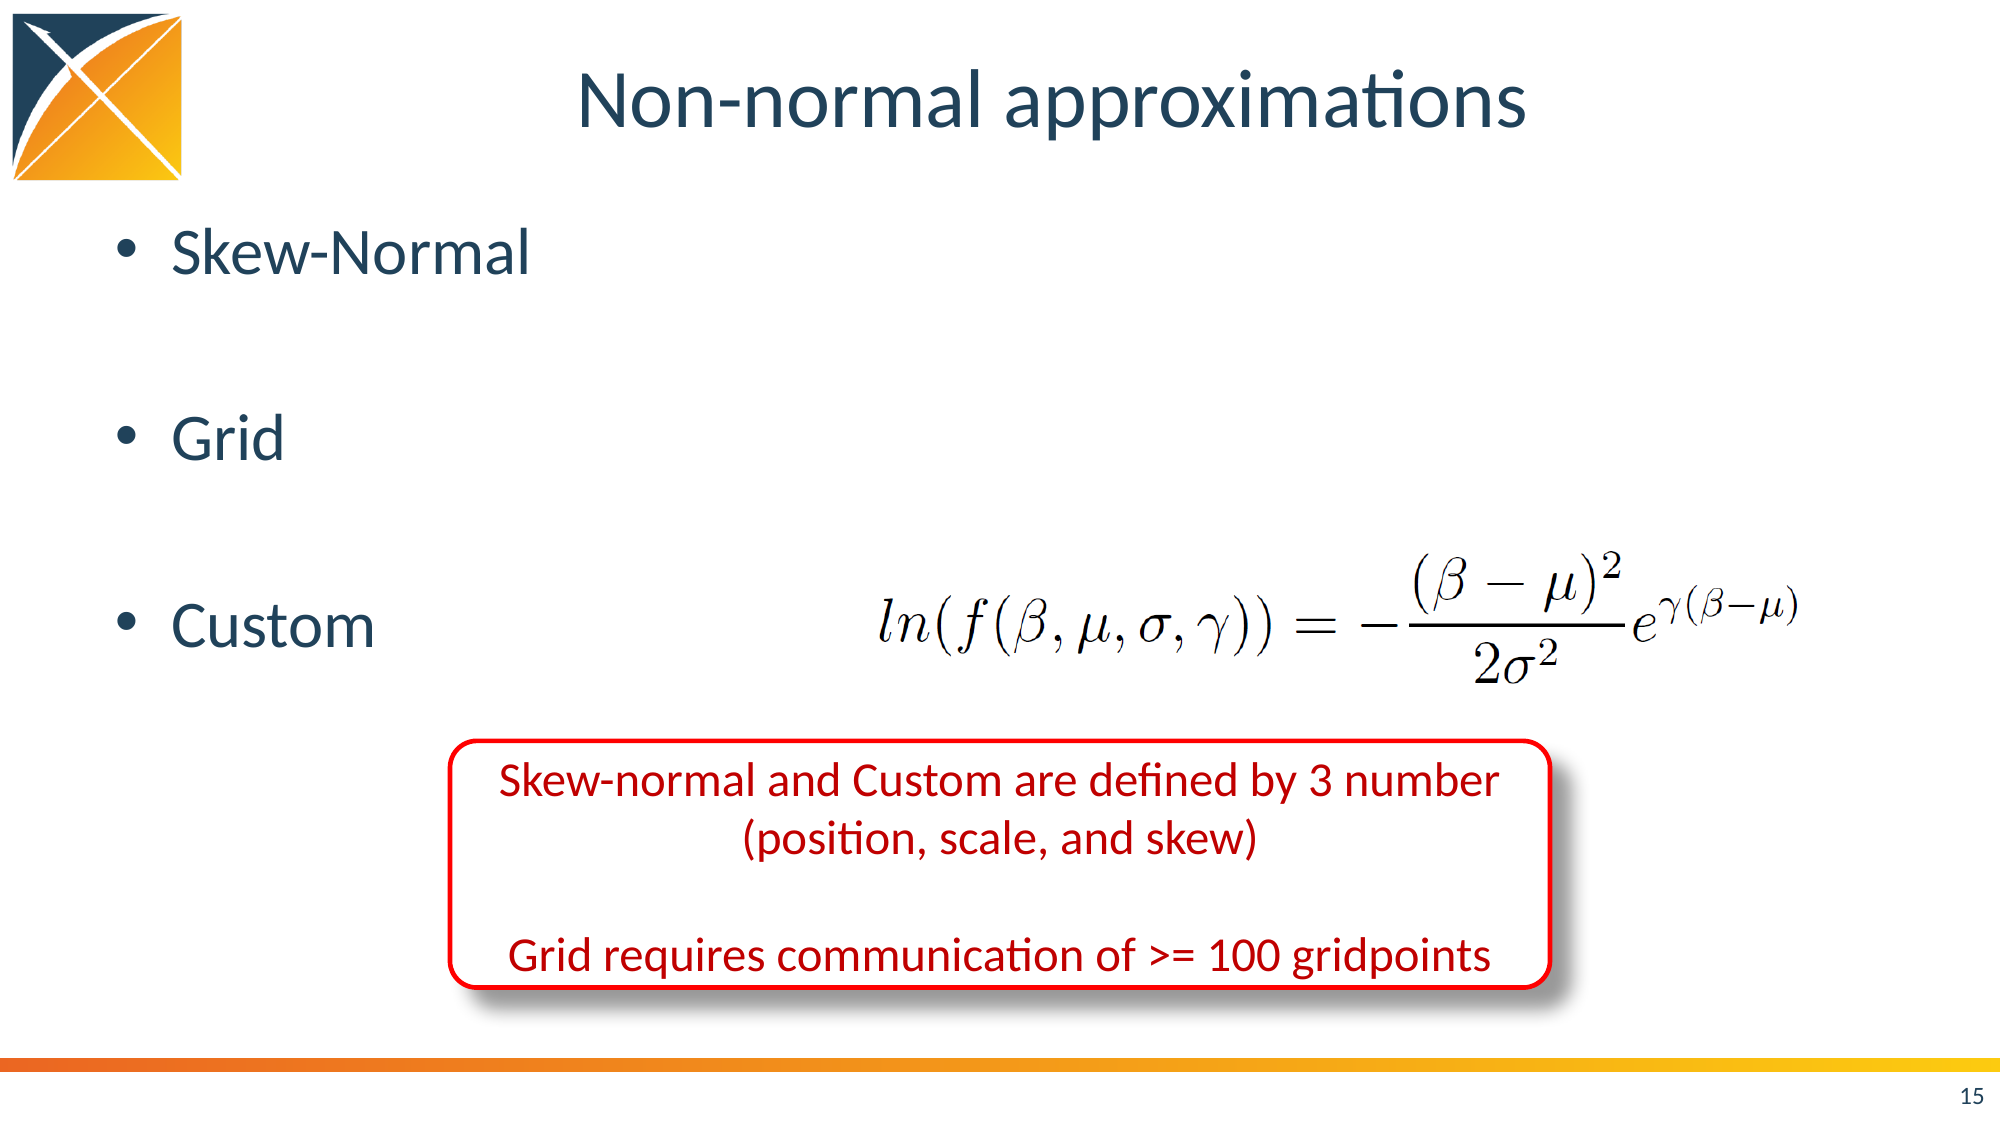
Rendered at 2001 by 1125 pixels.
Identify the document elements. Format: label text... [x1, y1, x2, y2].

list Skew-Normal Grid Custom [99, 200, 1900, 1005]
picture [0, 0, 206, 200]
text_box Skew-normal and Custom are defined by 3 number (position, scale, and skew) Grid requires communication of >= 100 gridpoints [449, 740, 1551, 988]
title Non-normal approximations [205, 24, 1900, 163]
slide_number 15 [1533, 1065, 2000, 1125]
picture [874, 549, 1821, 704]
